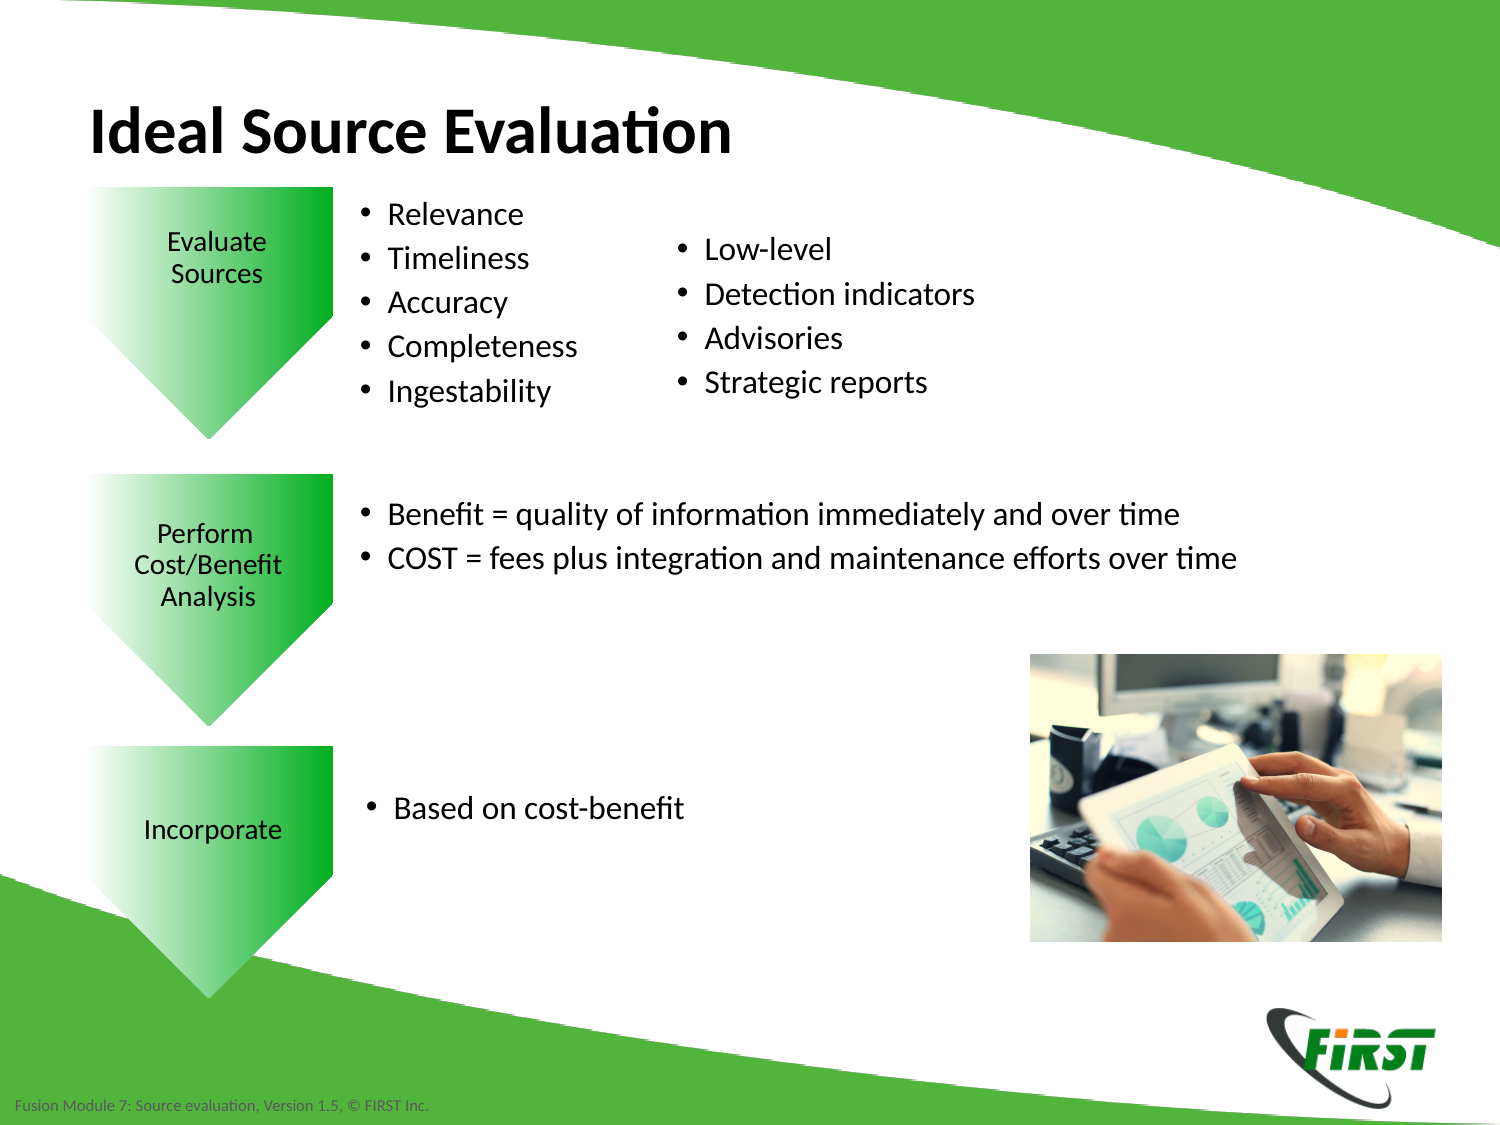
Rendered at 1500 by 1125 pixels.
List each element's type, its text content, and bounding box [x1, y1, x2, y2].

text_box Incorporate [111, 805, 315, 853]
text_box [84, 186, 334, 440]
text_box [134, 652, 284, 727]
picture [0, 0, 1500, 1125]
text_box Benefit = quality of information immediately and over time COST = fees plus integration and maintenance efforts over time [344, 487, 1442, 584]
text_box [84, 745, 334, 999]
text_box Low-level Detection indicators Advisories Strategic reports [662, 221, 1023, 409]
text_box Evaluate Sources [134, 217, 300, 297]
text_box Ideal Source Evaluation [75, 59, 1436, 204]
text_box Perform Cost/Benefit Analysis [88, 508, 329, 652]
text_box Relevance Timeliness Accuracy Completeness Ingestability [344, 185, 660, 417]
text_box Based on cost-benefit [350, 781, 758, 834]
text_box [84, 473, 334, 607]
